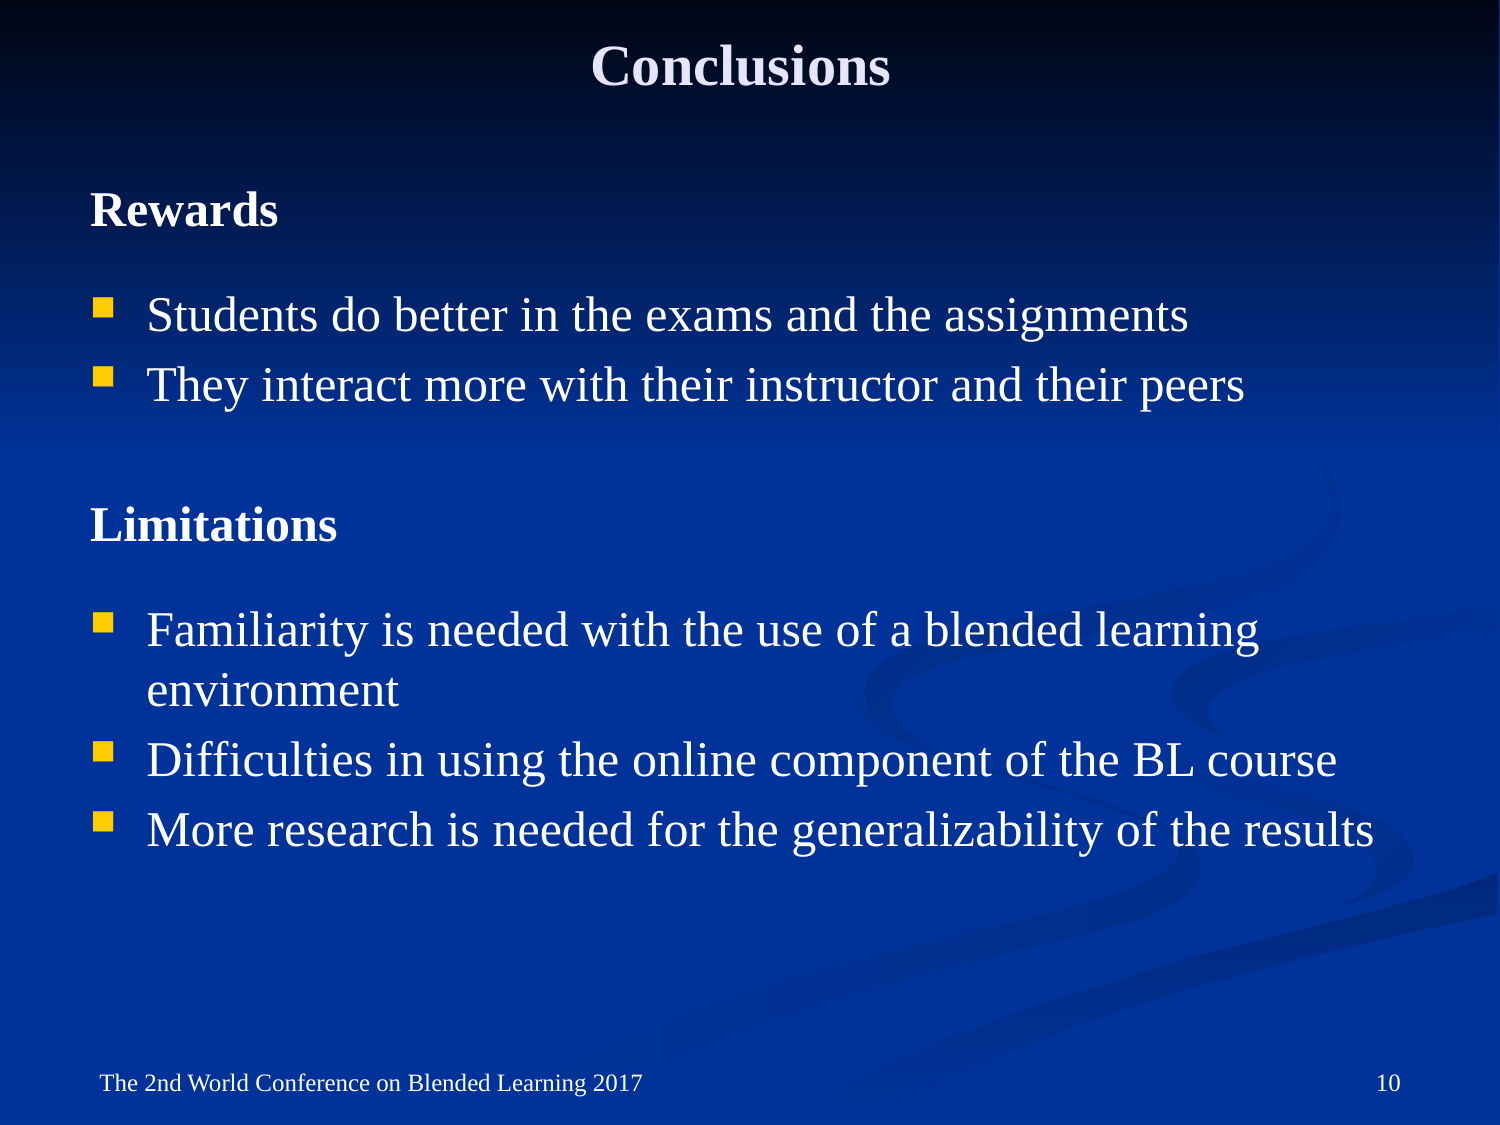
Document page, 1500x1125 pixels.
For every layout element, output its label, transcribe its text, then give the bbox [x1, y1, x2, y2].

footer The 2nd World Conference on Blended Learning 2017 [84, 1043, 1071, 1104]
text_box Rewards Students do better in the exams and the assignments They interact more with their instructor and their peers Limitations Familiarity is needed with the use of a blended learning environment Difficulties in using the online component of the BL course More research is needed for the generalizability of the results [74, 169, 1425, 971]
title Conclusions [65, 14, 1417, 111]
slide_number 10 [1202, 1042, 1417, 1105]
